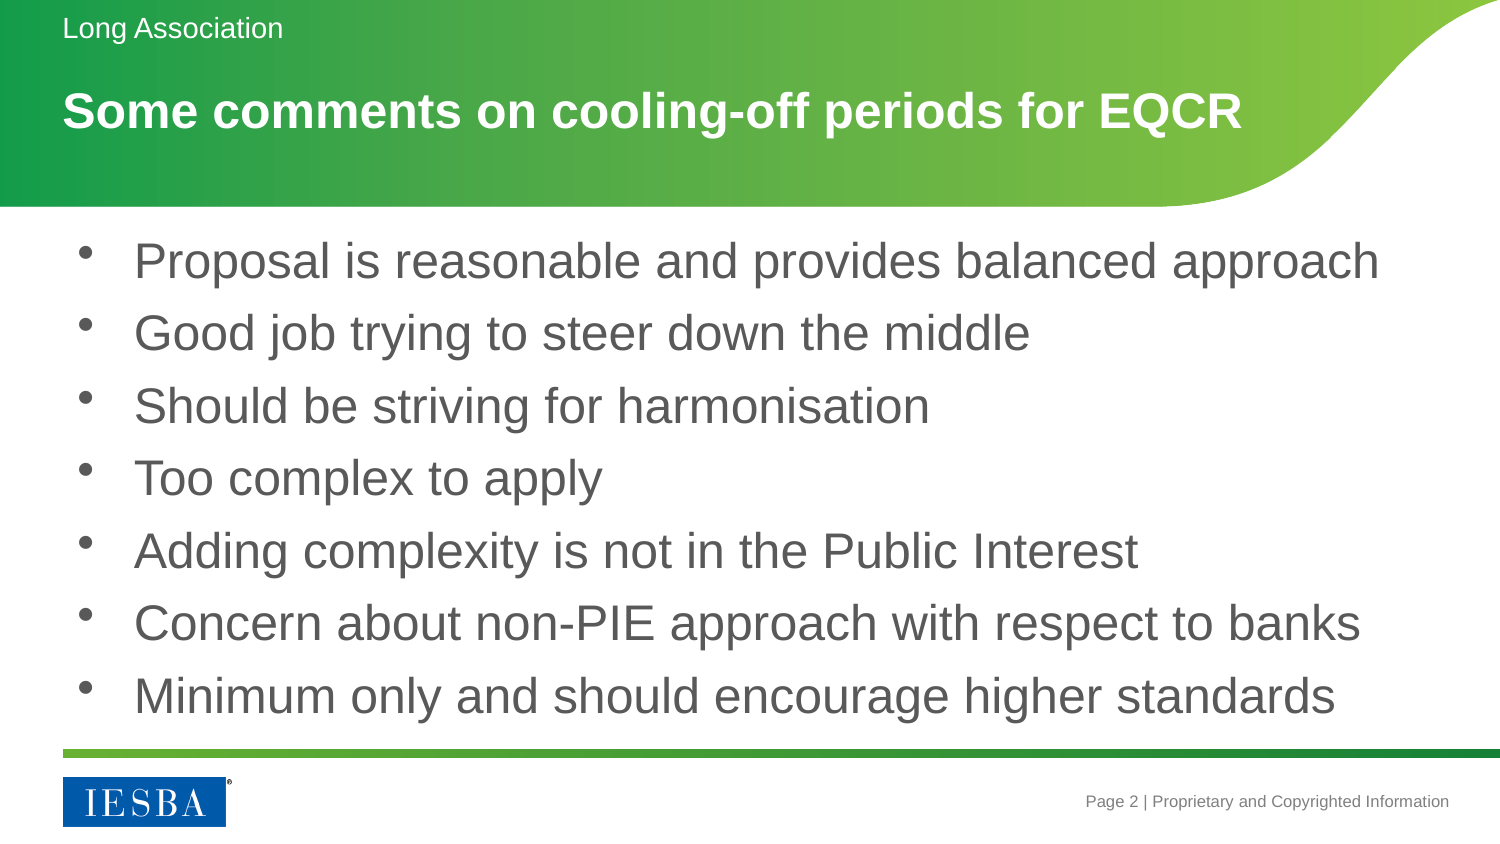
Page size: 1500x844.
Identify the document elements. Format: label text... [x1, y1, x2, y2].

picture [0, 0, 1500, 207]
picture [63, 777, 232, 827]
list Proposal is reasonable and provides balanced approach Good job trying to steer down the middle Should be striving for harmonisation Too complex to apply Adding complexity is not in the Public Interest Concern about non-PIE approach with respect to banks Minimum only and should encourage higher standards [62, 220, 1450, 724]
title Some comments on cooling-off periods for EQCR [62, 75, 1300, 142]
subtitle Long Association [62, 9, 500, 38]
